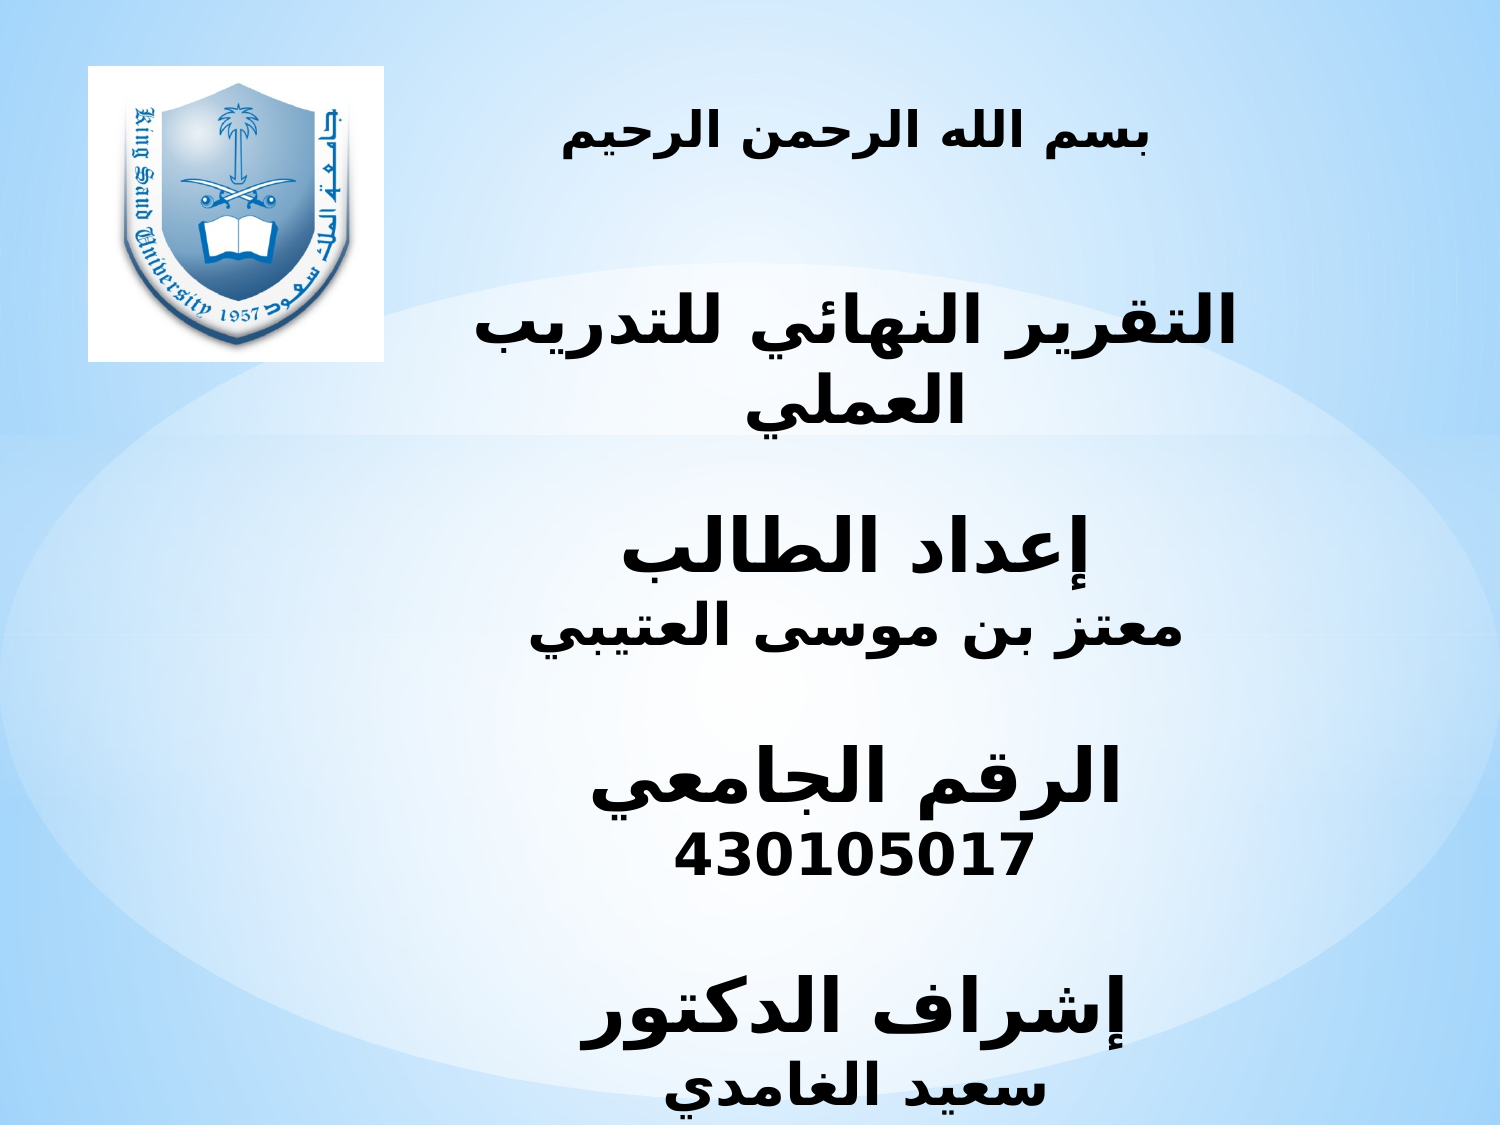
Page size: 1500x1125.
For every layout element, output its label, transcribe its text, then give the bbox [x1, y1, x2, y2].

picture [88, 66, 385, 362]
text_box بسم الله الرحمن الرحيم التقرير النهائي للتدريب العملي إعداد الطالب معتز بن موسى العتيبي الرقم الجامعي 430105017 إشراف الدكتور سعيد الغامدي [407, 89, 1306, 1125]
